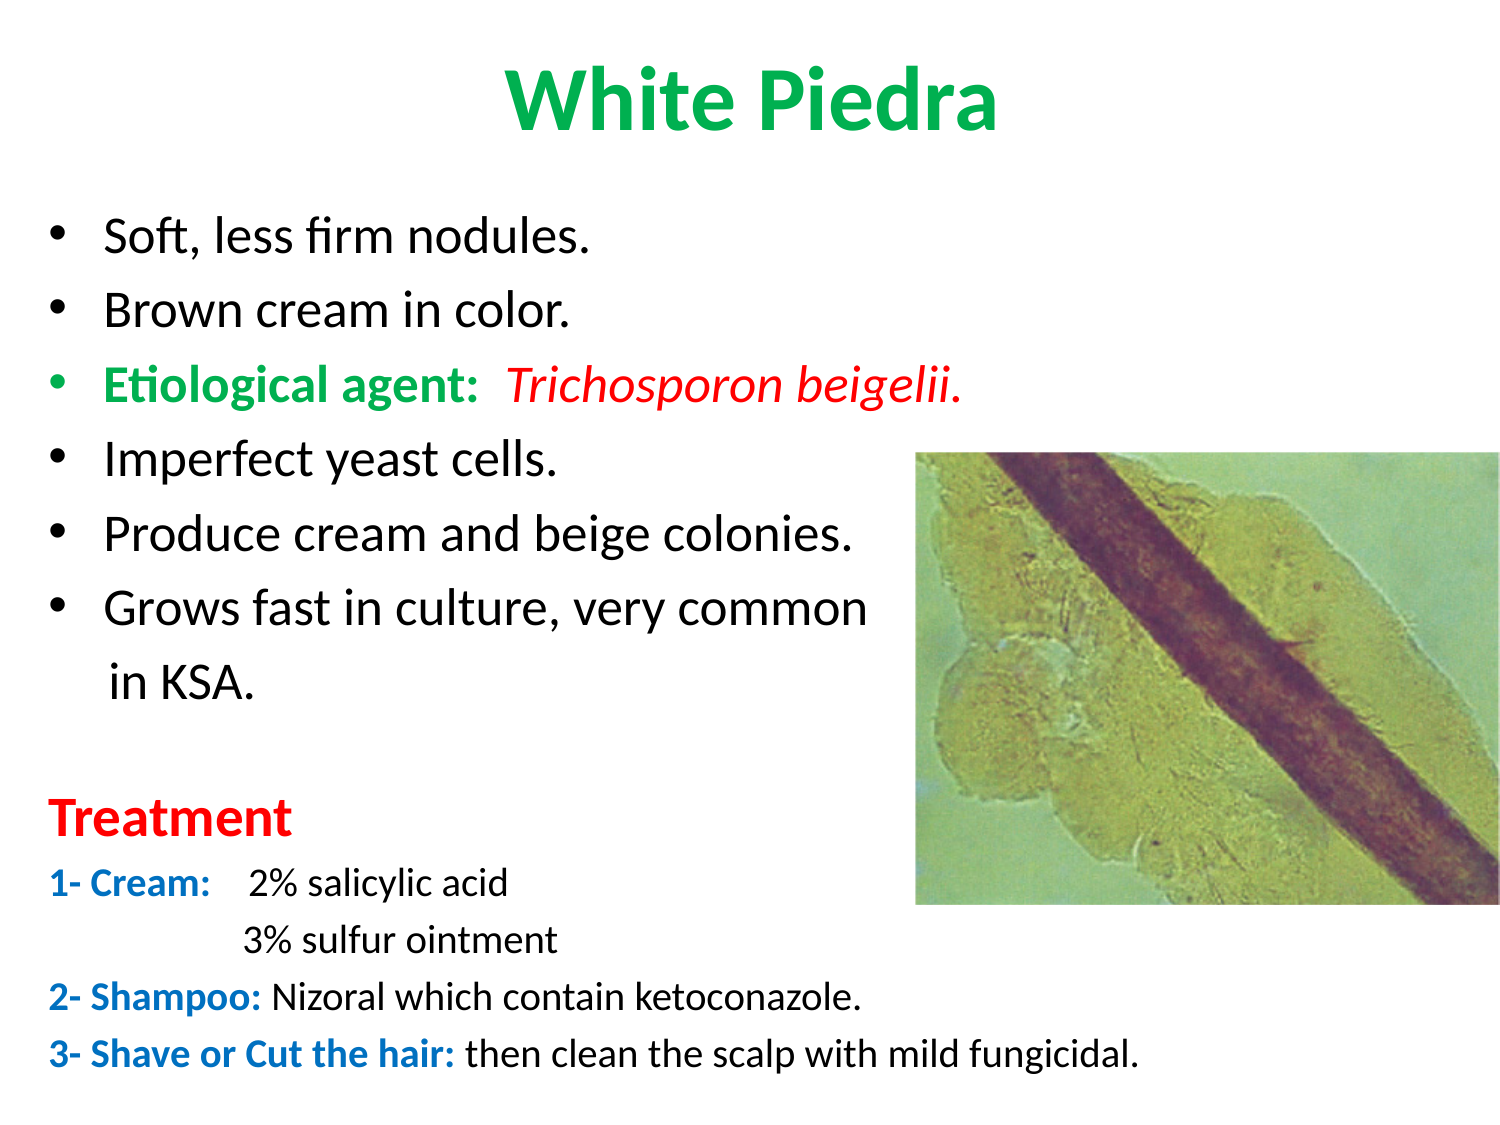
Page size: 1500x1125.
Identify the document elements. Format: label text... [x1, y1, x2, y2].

picture [915, 451, 1500, 905]
list Soft, less firm nodules. Brown cream in color. Etiological agent: Trichosporon beigelii. Imperfect yeast cells. Produce cream and beige colonies. Grows fast in culture, very common in KSA. Treatment 1- Cream: 2% salicylic acid 3% sulfur ointment 2- Shampoo: Nizoral which contain ketoconazole. 3- Shave or Cut the hair: then clean the scalp with mild fungicidal. [33, 192, 1465, 1088]
title White Piedra [77, 0, 1428, 188]
